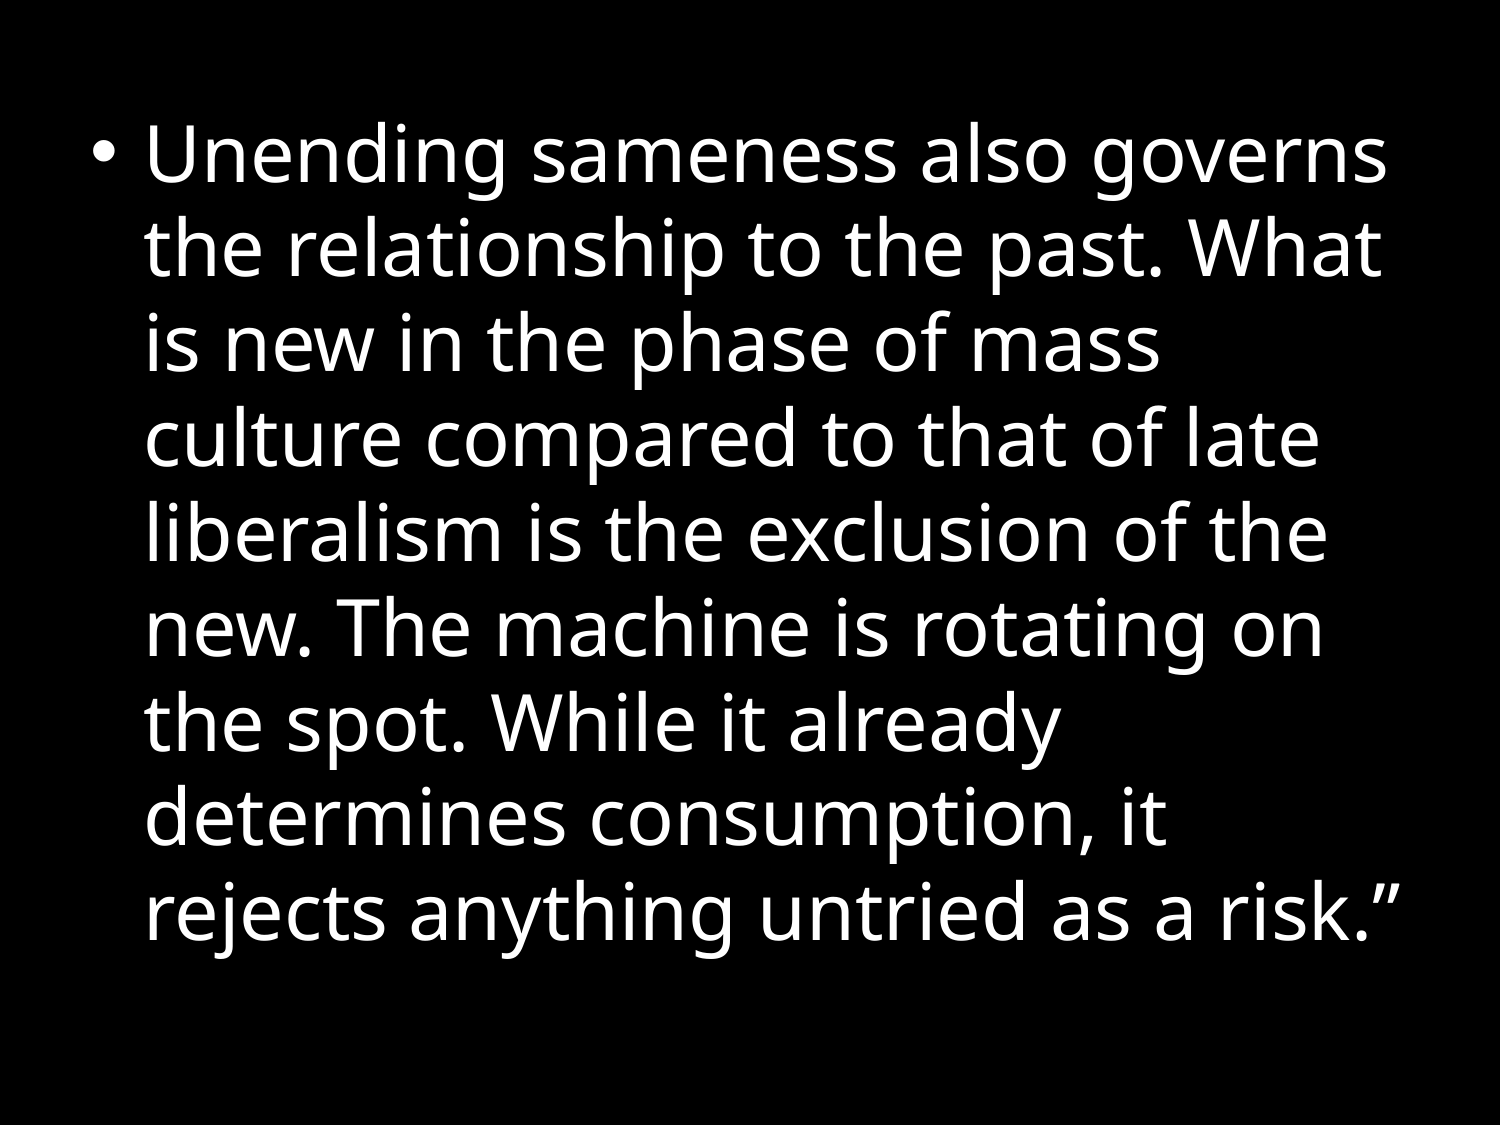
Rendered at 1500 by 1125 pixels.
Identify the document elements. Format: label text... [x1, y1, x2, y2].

list Unending sameness also governs the relationship to the past. What is new in the phase of mass culture compared to that of late liberalism is the exclusion of the new. The machine is rotating on the spot. While it already determines consumption, it rejects anything untried as a risk.” [75, 95, 1425, 1005]
